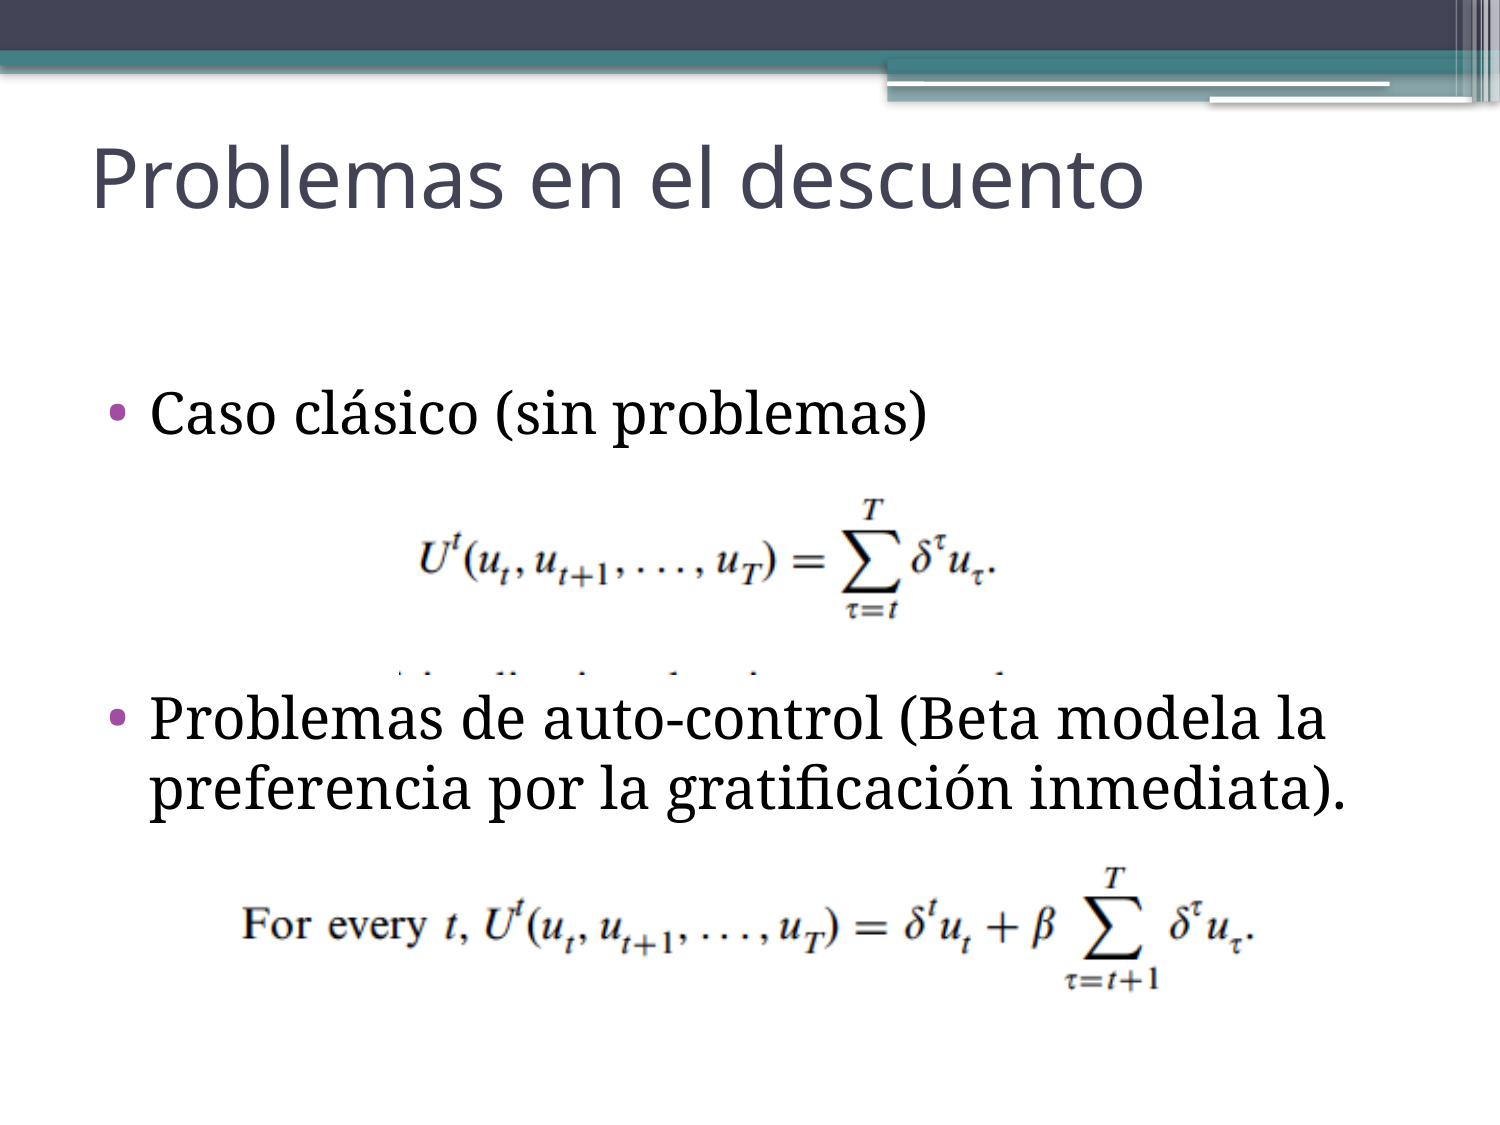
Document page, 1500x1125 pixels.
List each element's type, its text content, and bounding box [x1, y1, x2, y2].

picture [214, 849, 1286, 1026]
picture [399, 464, 1032, 676]
list Caso clásico (sin problemas) Problemas de auto-control (Beta modela la preferencia por la gratificación inmediata). [75, 368, 1425, 1079]
title Problemas en el descuento [75, 87, 1425, 263]
